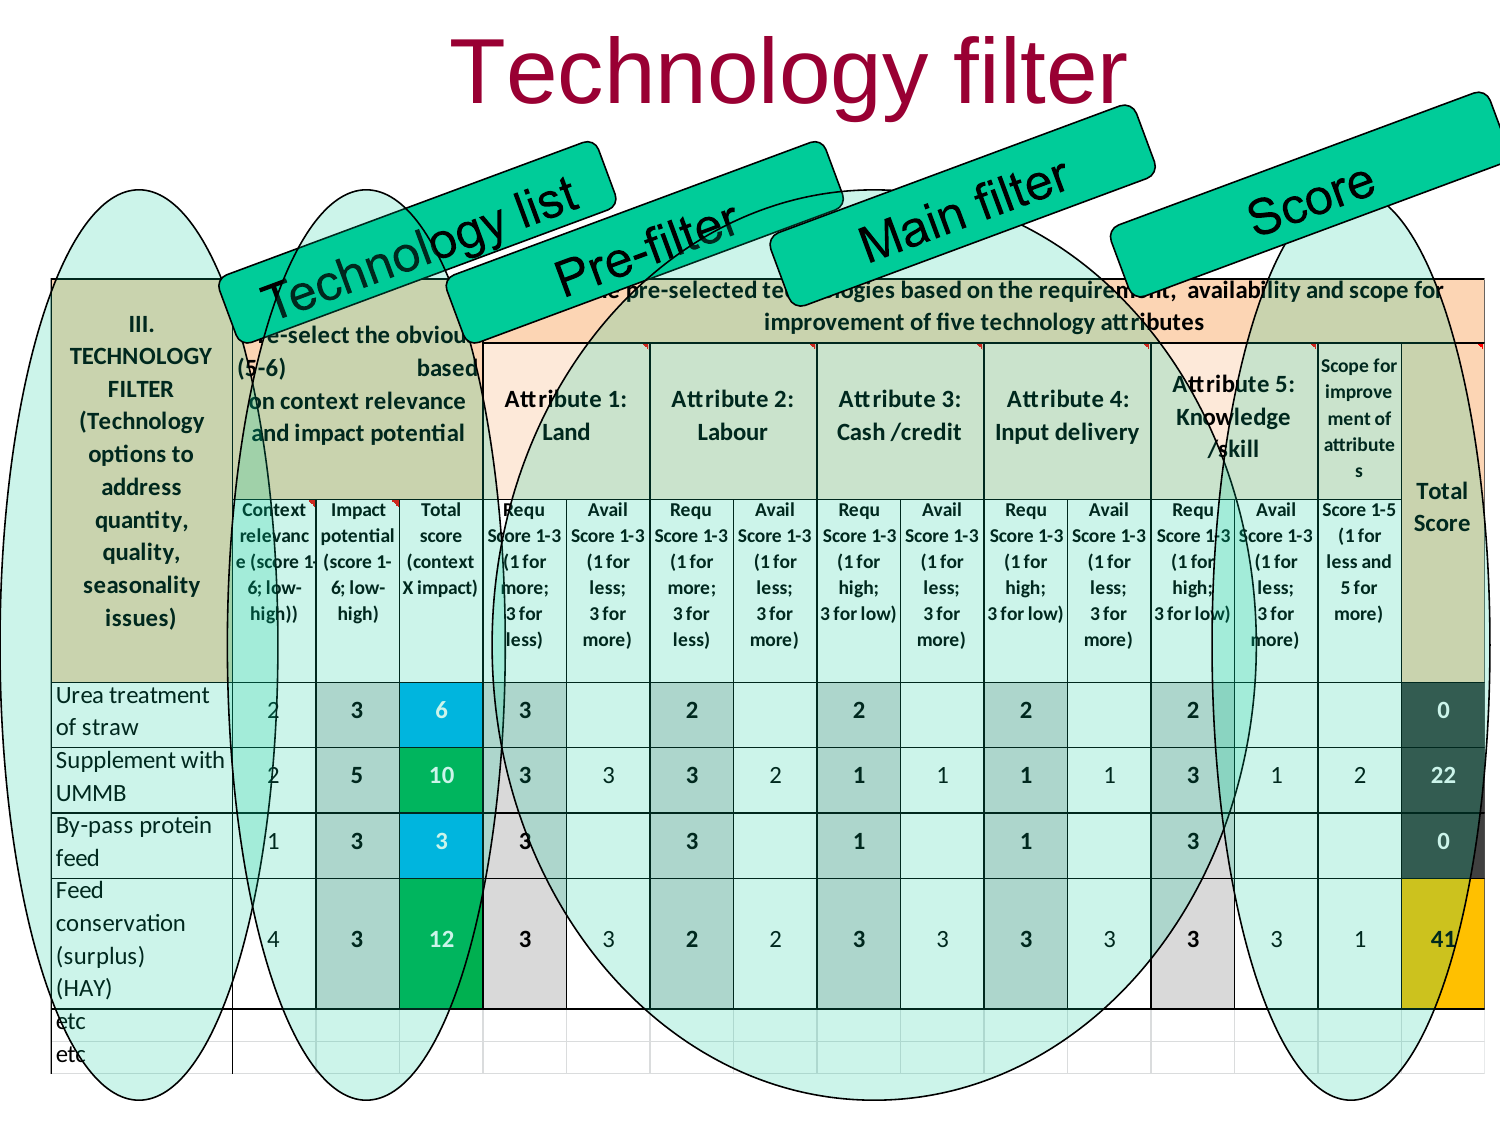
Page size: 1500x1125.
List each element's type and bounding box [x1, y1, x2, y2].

text_box [0, 0, 1500, 1125]
